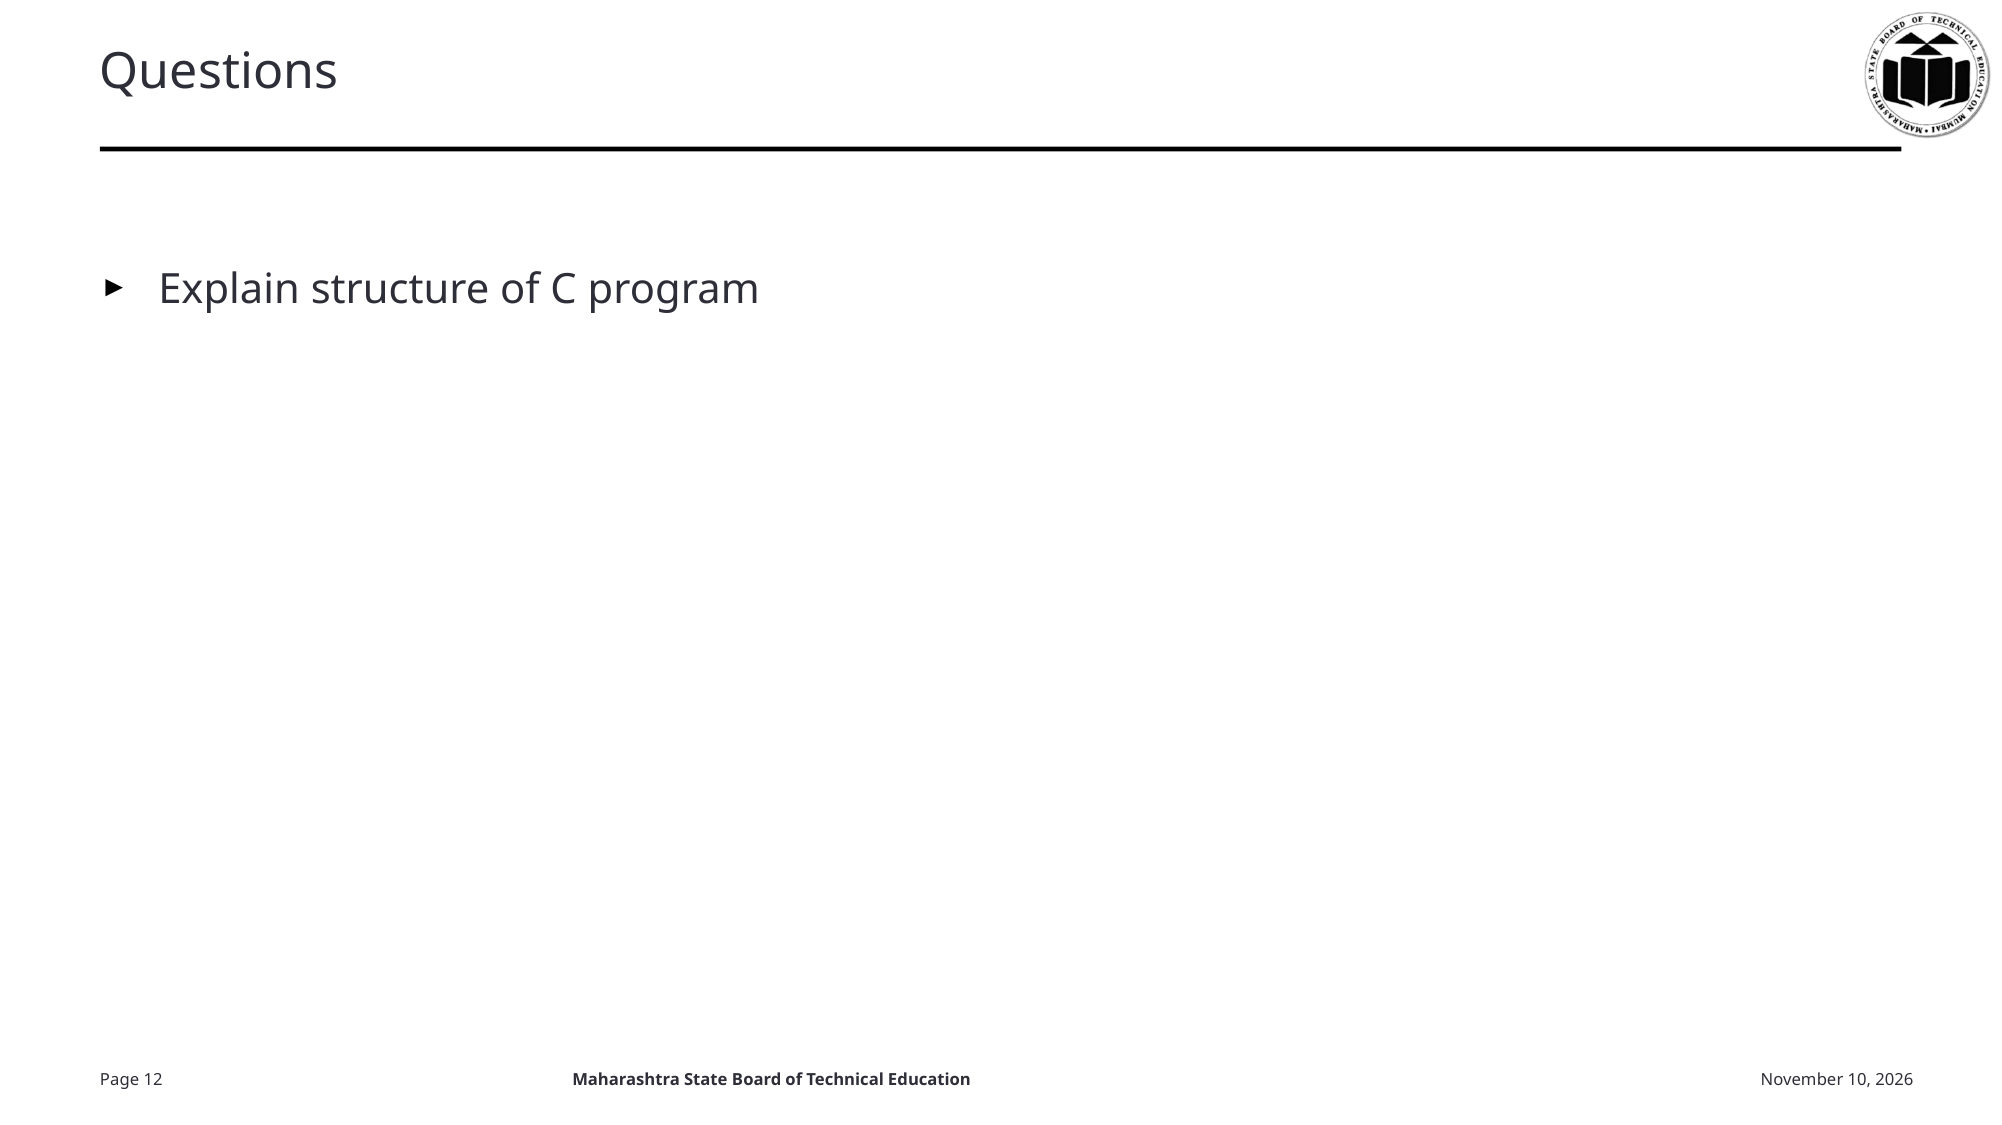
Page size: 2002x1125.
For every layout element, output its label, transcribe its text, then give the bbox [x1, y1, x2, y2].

list Explain structure of C program [99, 186, 1901, 999]
picture [1852, 0, 2001, 149]
title Questions [99, 48, 1901, 145]
